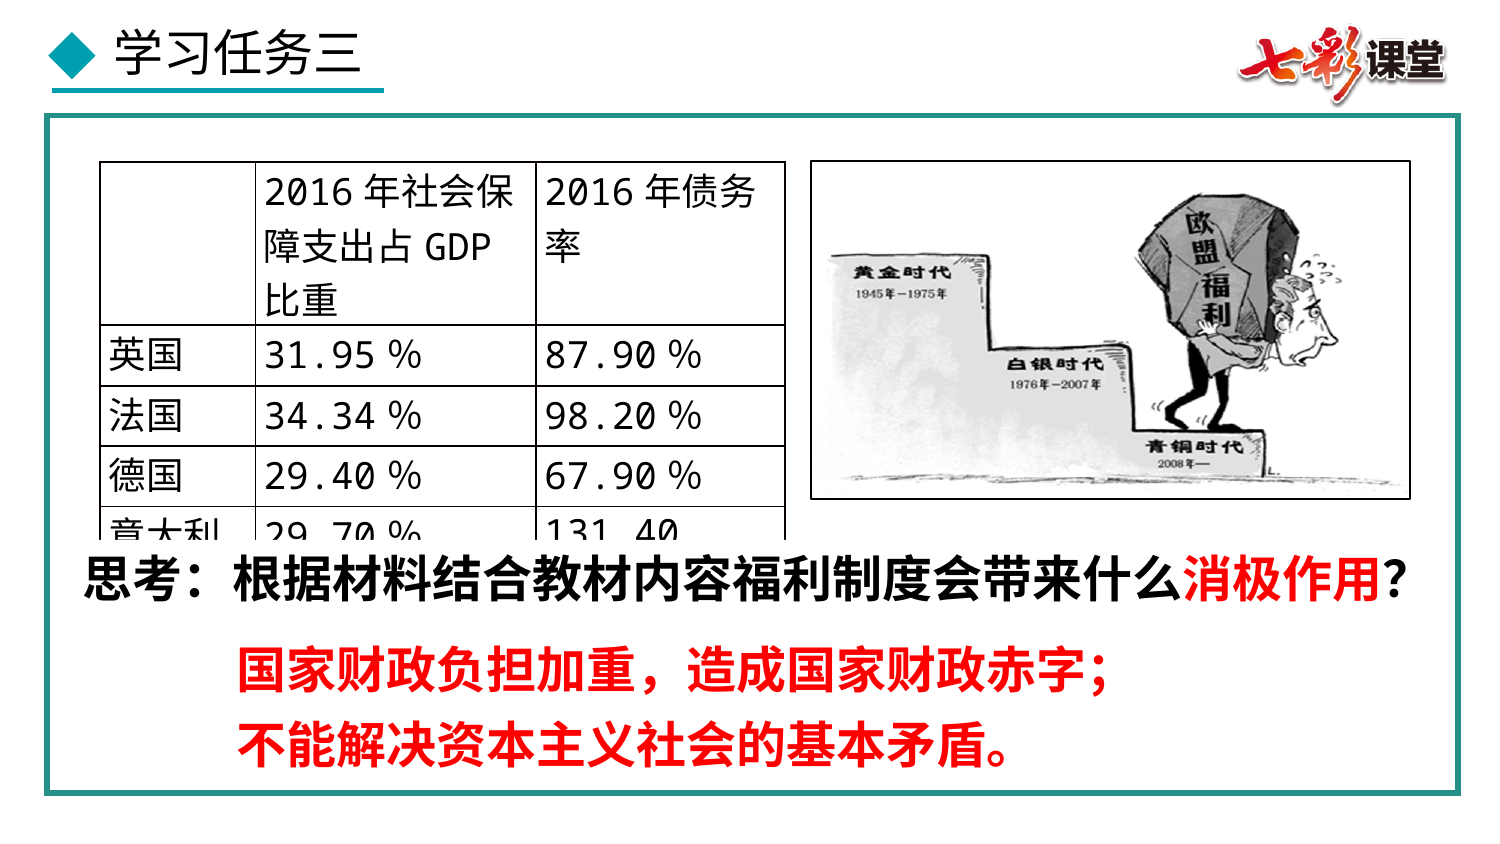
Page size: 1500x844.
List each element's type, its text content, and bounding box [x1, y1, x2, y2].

table_cell 29.70％ [256, 507, 535, 539]
table_cell 29.40％ [256, 447, 535, 506]
table_header [101, 163, 255, 324]
table_cell 87.90％ [537, 326, 784, 385]
table_cell 德国 [101, 447, 255, 506]
table_cell 法国 [101, 387, 255, 445]
text_box 国家财政负担加重，造成国家财政赤字； 不能解决资本主义社会的基本矛盾。 [222, 615, 1215, 781]
table_cell 34.34％ [256, 387, 535, 445]
table_cell 意大利 [101, 507, 255, 539]
table_cell 98.20％ [537, 387, 784, 445]
table_cell 131.40 [537, 507, 784, 539]
table_header 2016年债务率 [537, 163, 784, 324]
picture [811, 161, 1410, 499]
table_cell 英国 [101, 326, 255, 385]
table_cell 67.90％ [537, 447, 784, 506]
table_header 2016年社会保障支出占GDP比重 [256, 163, 535, 324]
table_cell 31.95％ [256, 326, 535, 385]
text_box [46, 114, 1459, 794]
picture [1234, 20, 1451, 108]
text_box 思考：根据材料结合教材内容福利制度会带来什么消极作用？ [67, 539, 1438, 615]
